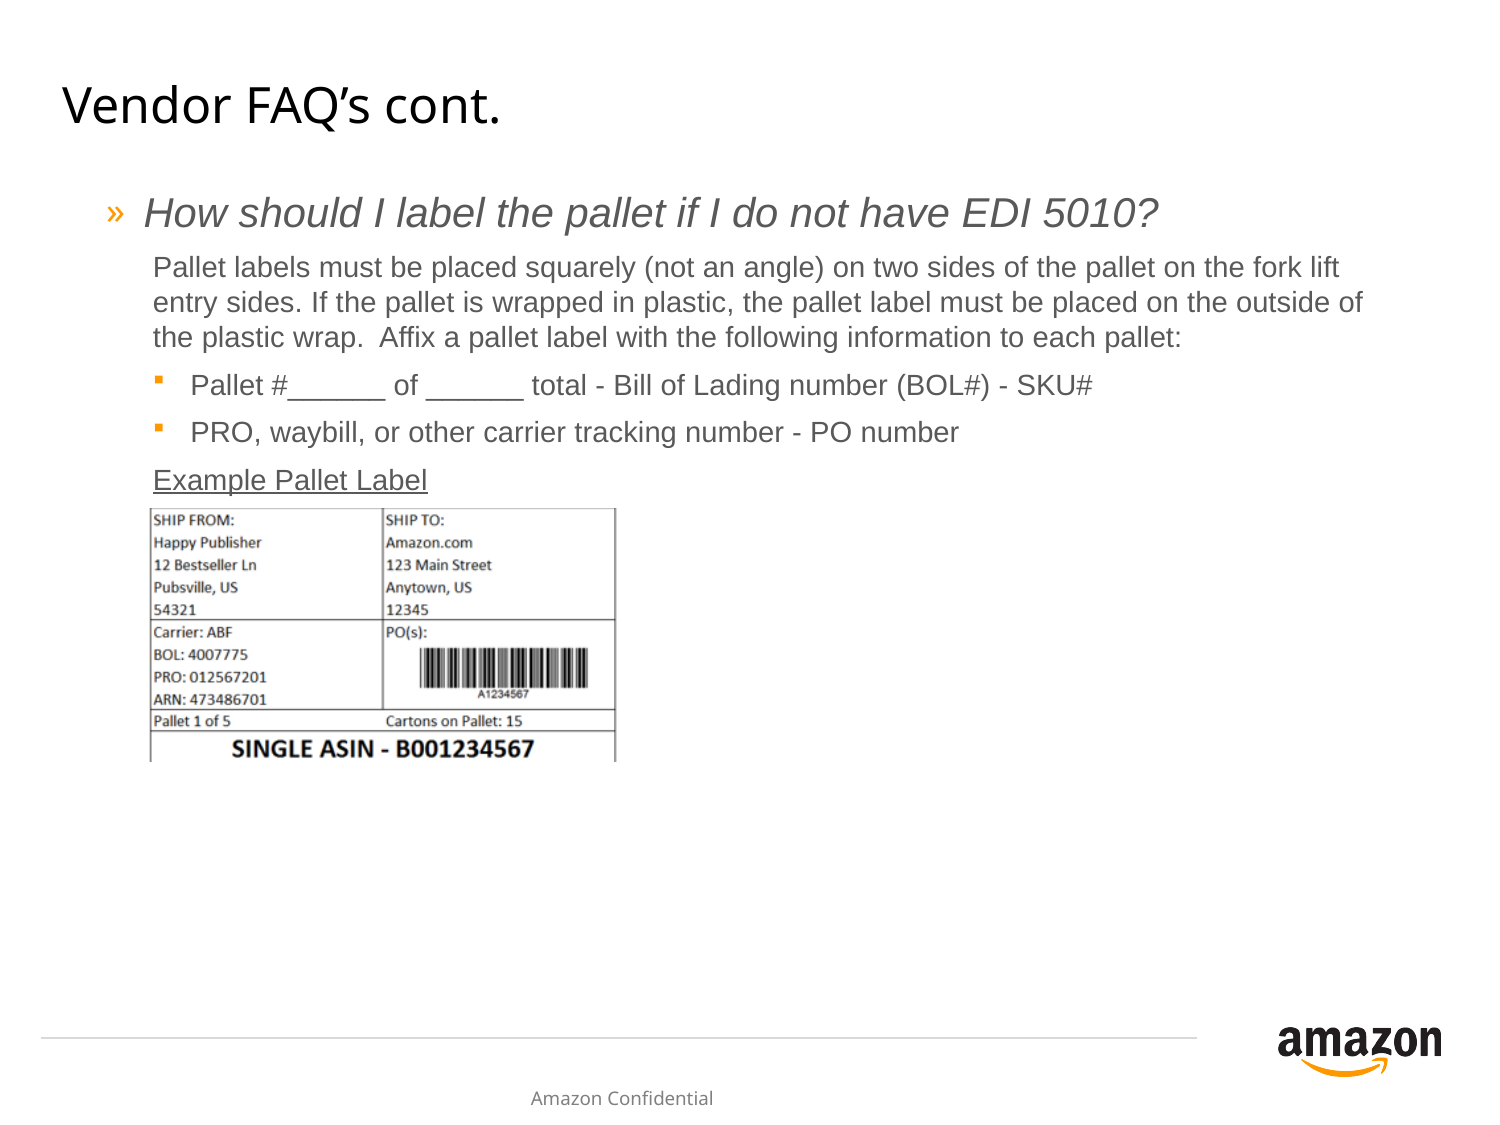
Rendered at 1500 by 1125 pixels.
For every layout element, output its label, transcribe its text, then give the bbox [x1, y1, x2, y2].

picture [148, 508, 618, 763]
title Vendor FAQ’s cont. [47, 18, 1453, 142]
list How should I label the pallet if I do not have EDI 5010? Pallet labels must be placed squarely (not an angle) on two sides of the pallet on the fork lift entry sides. If the pallet is wrapped in plastic, the pallet label must be placed on the outside of the plastic wrap. Affix a pallet label with the following information to each pallet: Pallet #______ of ______ total - Bill of Lading number (BOL#) - SKU# PRO, waybill, or other carrier tracking number - PO number Example Pallet Label [91, 177, 1409, 898]
footer Amazon Confidential [482, 1078, 729, 1117]
picture [1278, 1027, 1441, 1077]
